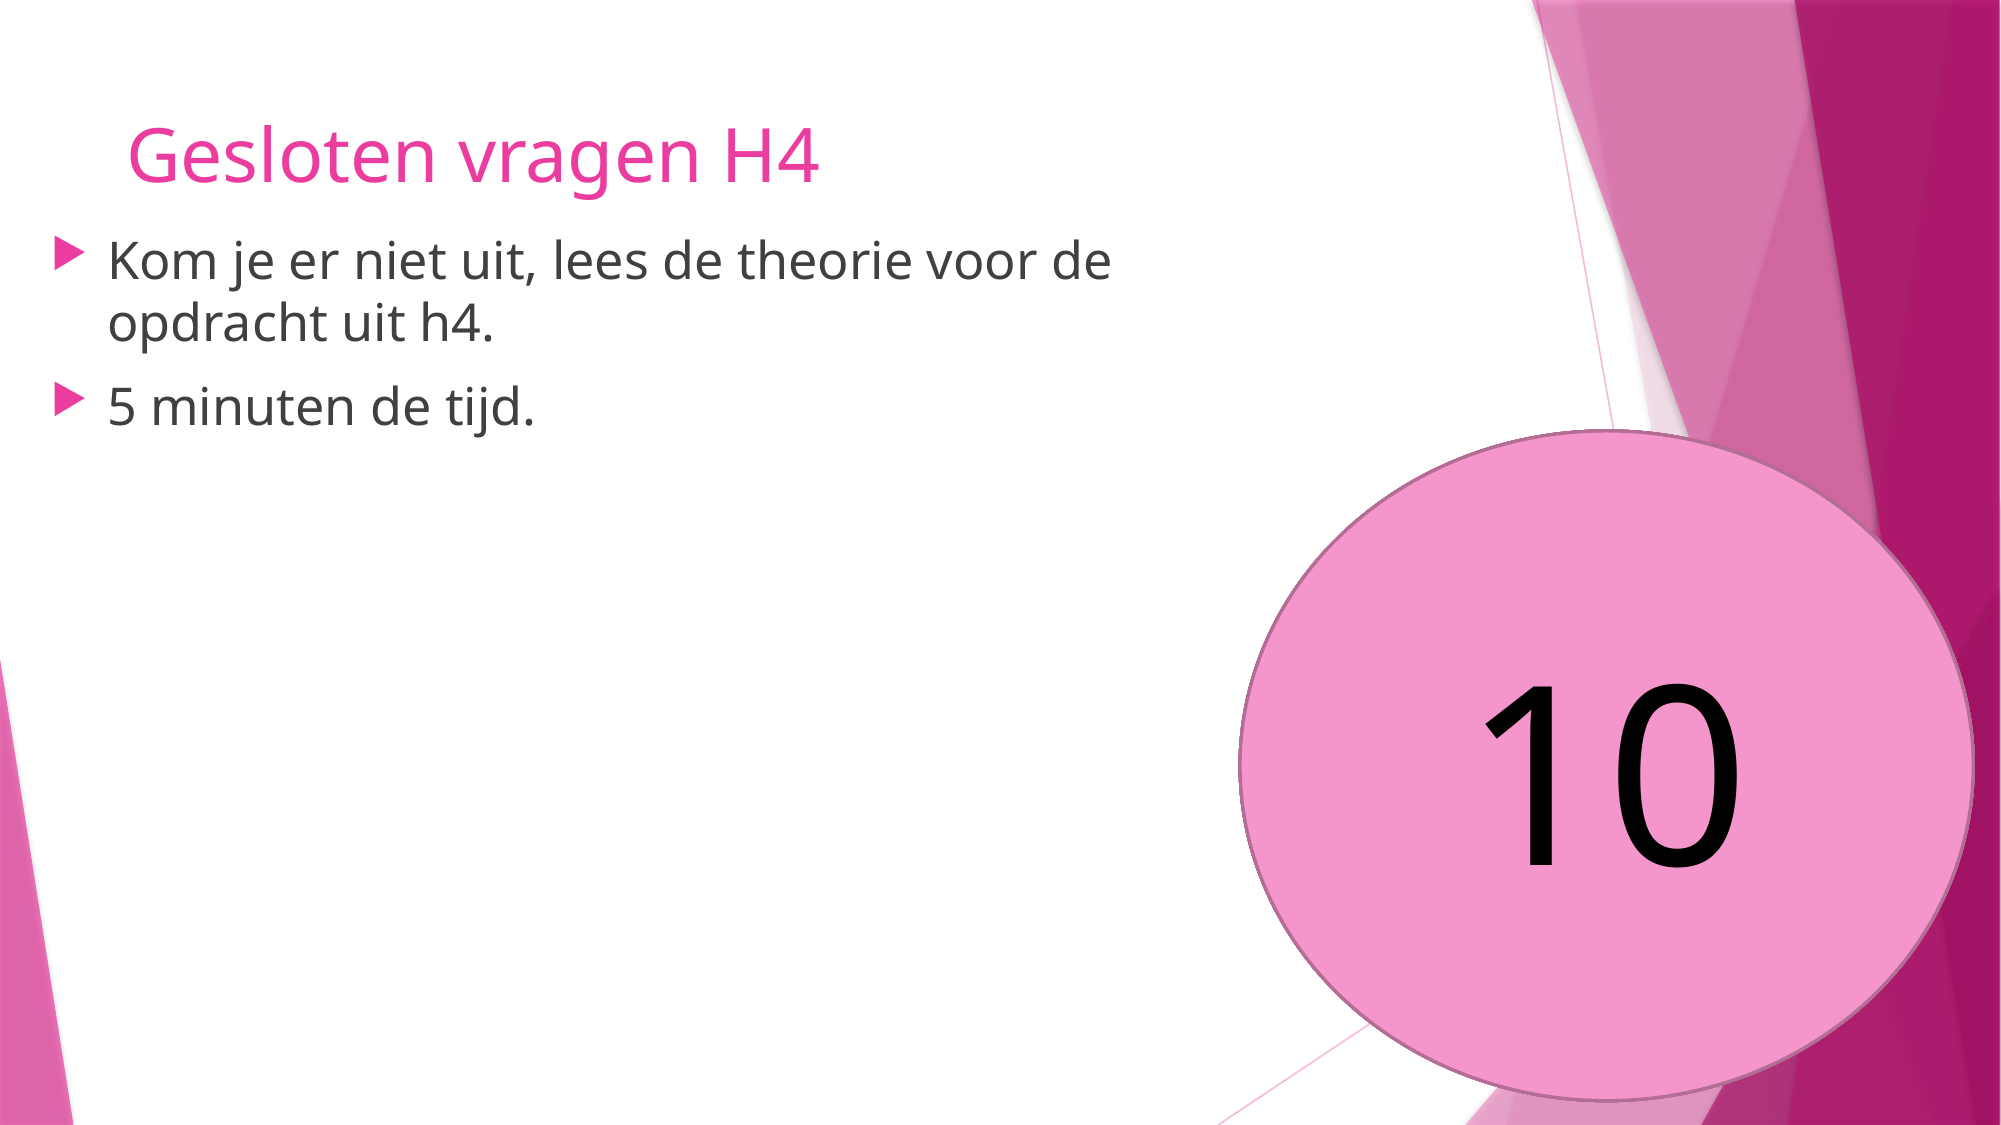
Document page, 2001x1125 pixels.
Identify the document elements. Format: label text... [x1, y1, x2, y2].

title Gesloten vragen H4 [111, 99, 1522, 317]
list Kom je er niet uit, lees de theorie voor de opdracht uit h4. 5 minuten de tijd. [35, 219, 1241, 1012]
text_box 10 [1238, 429, 1975, 1103]
